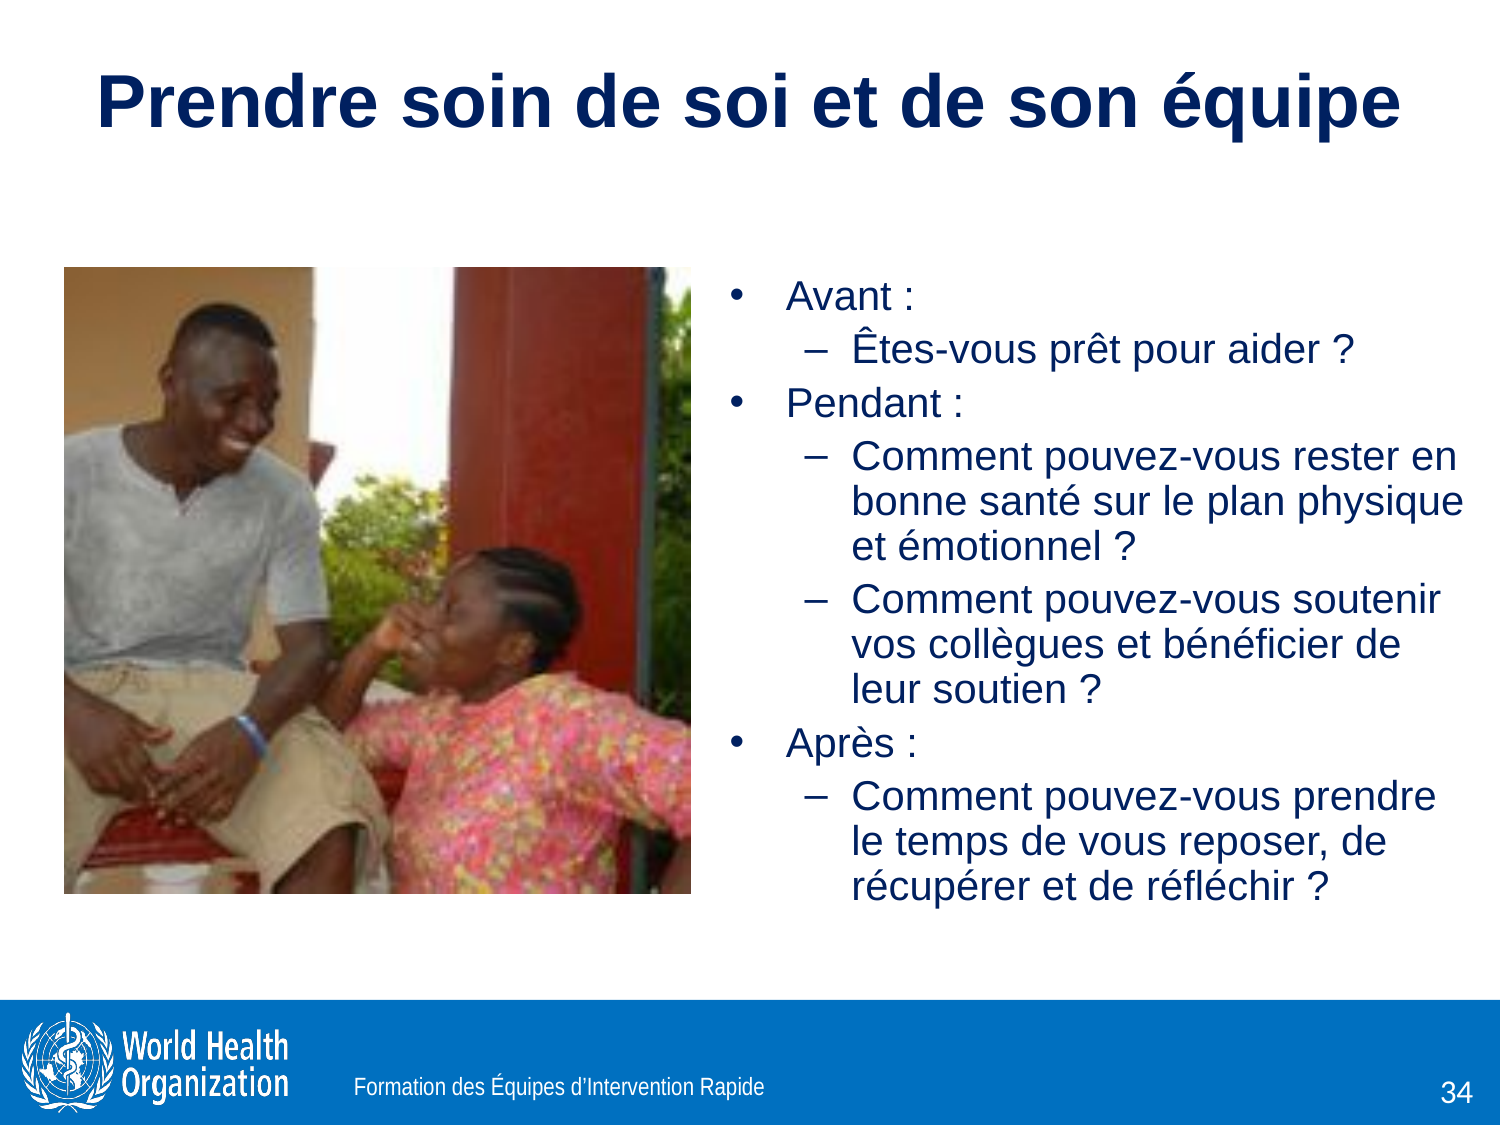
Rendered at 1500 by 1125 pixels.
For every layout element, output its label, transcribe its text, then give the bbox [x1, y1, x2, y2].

list Avant : Êtes-vous prêt pour aider ? Pendant : Comment pouvez-vous rester en bonne santé sur le plan physique et émotionnel ? Comment pouvez-vous soutenir vos collègues et bénéficier de leur soutien ? Après : Comment pouvez-vous prendre le temps de vous reposer, de récupérer et de réfléchir ? [714, 267, 1483, 1024]
picture [21, 1012, 288, 1113]
title Prendre soin de soi et de son équipe [75, 45, 1425, 233]
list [64, 266, 692, 894]
